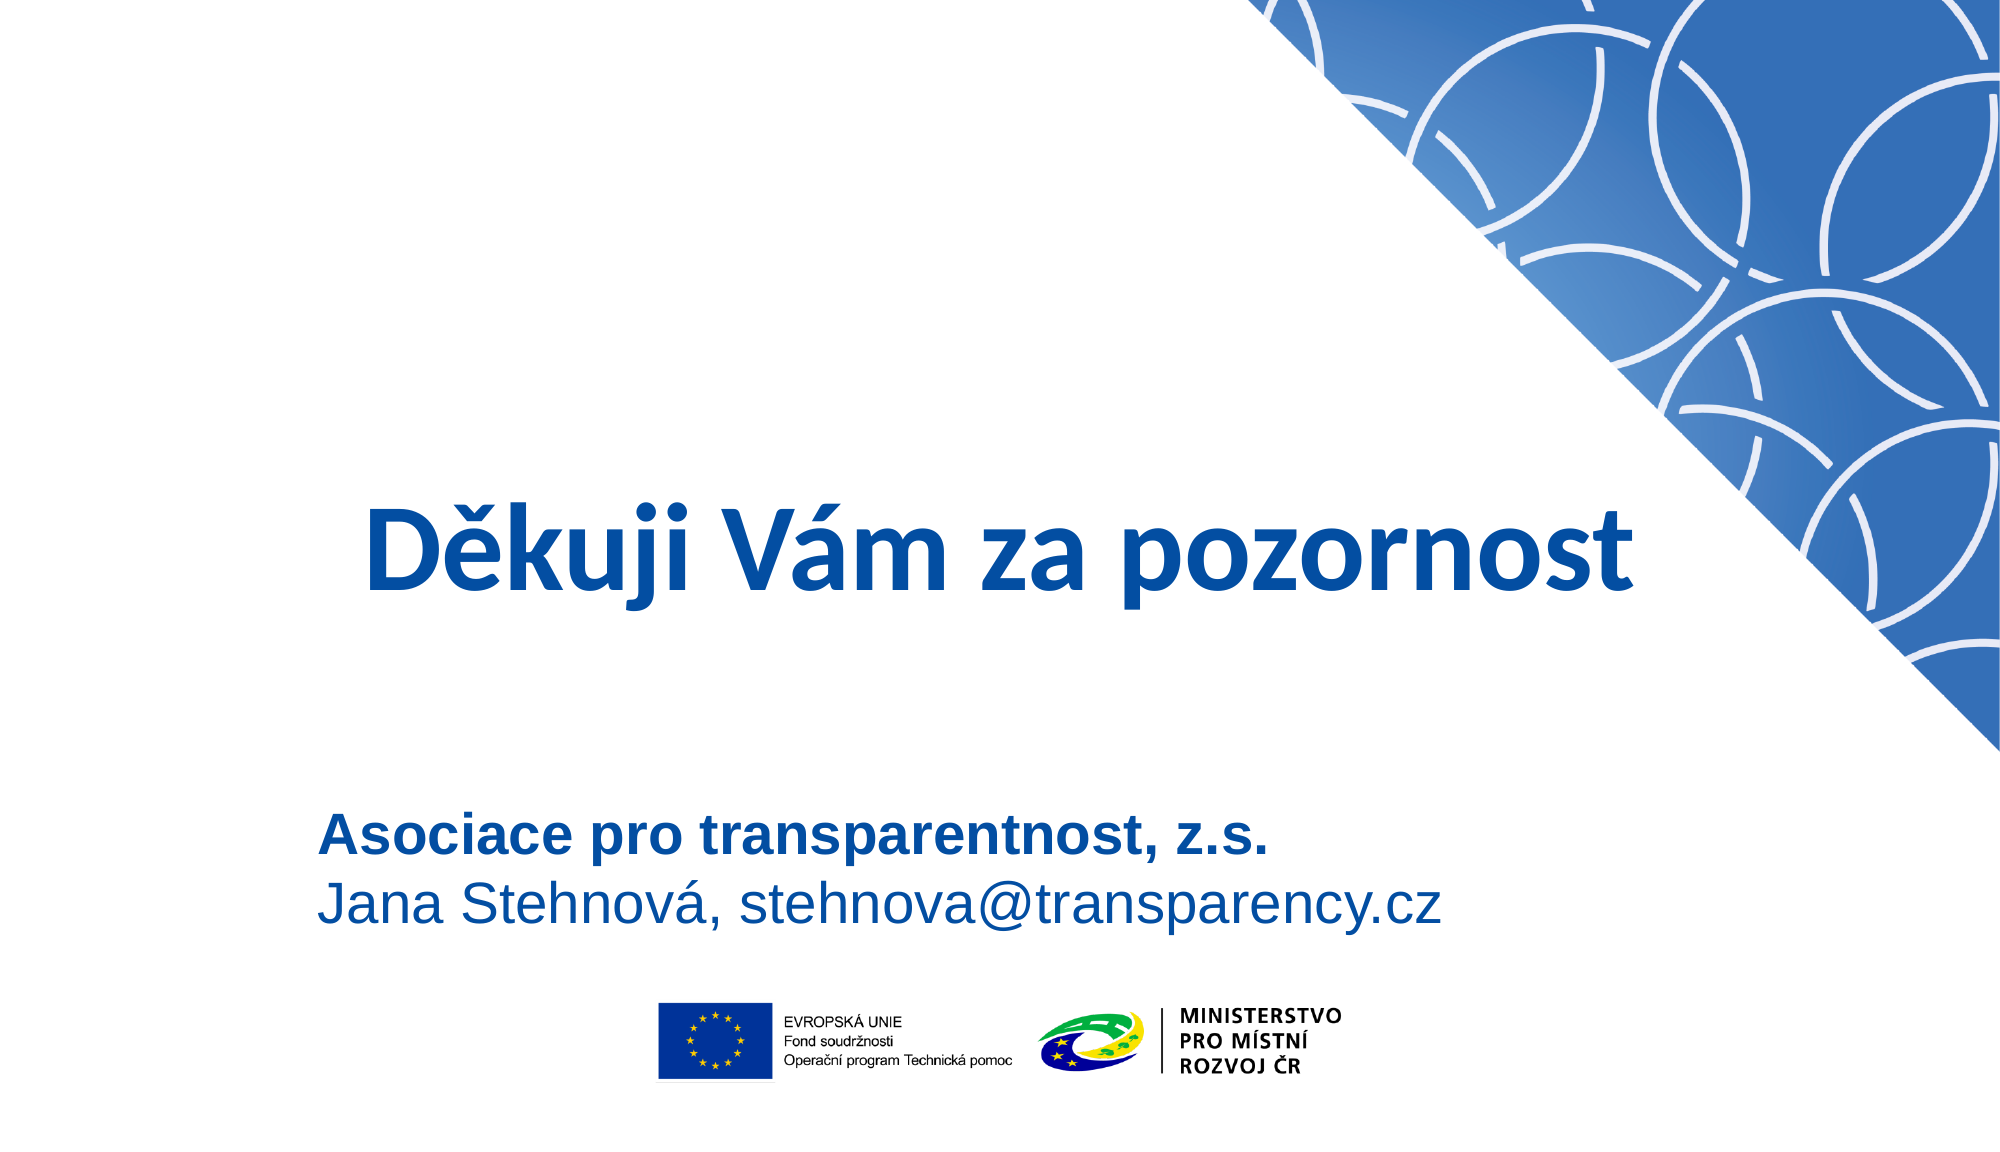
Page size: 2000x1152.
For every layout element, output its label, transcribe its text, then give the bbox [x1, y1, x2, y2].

picture [1246, 0, 2000, 753]
picture [633, 977, 1366, 1104]
title Děkuji Vám za pozornost [172, 457, 1827, 659]
subtitle Asociace pro transparentnost, z.s. Jana Stehnová, stehnova@transparency.cz [302, 788, 1697, 954]
